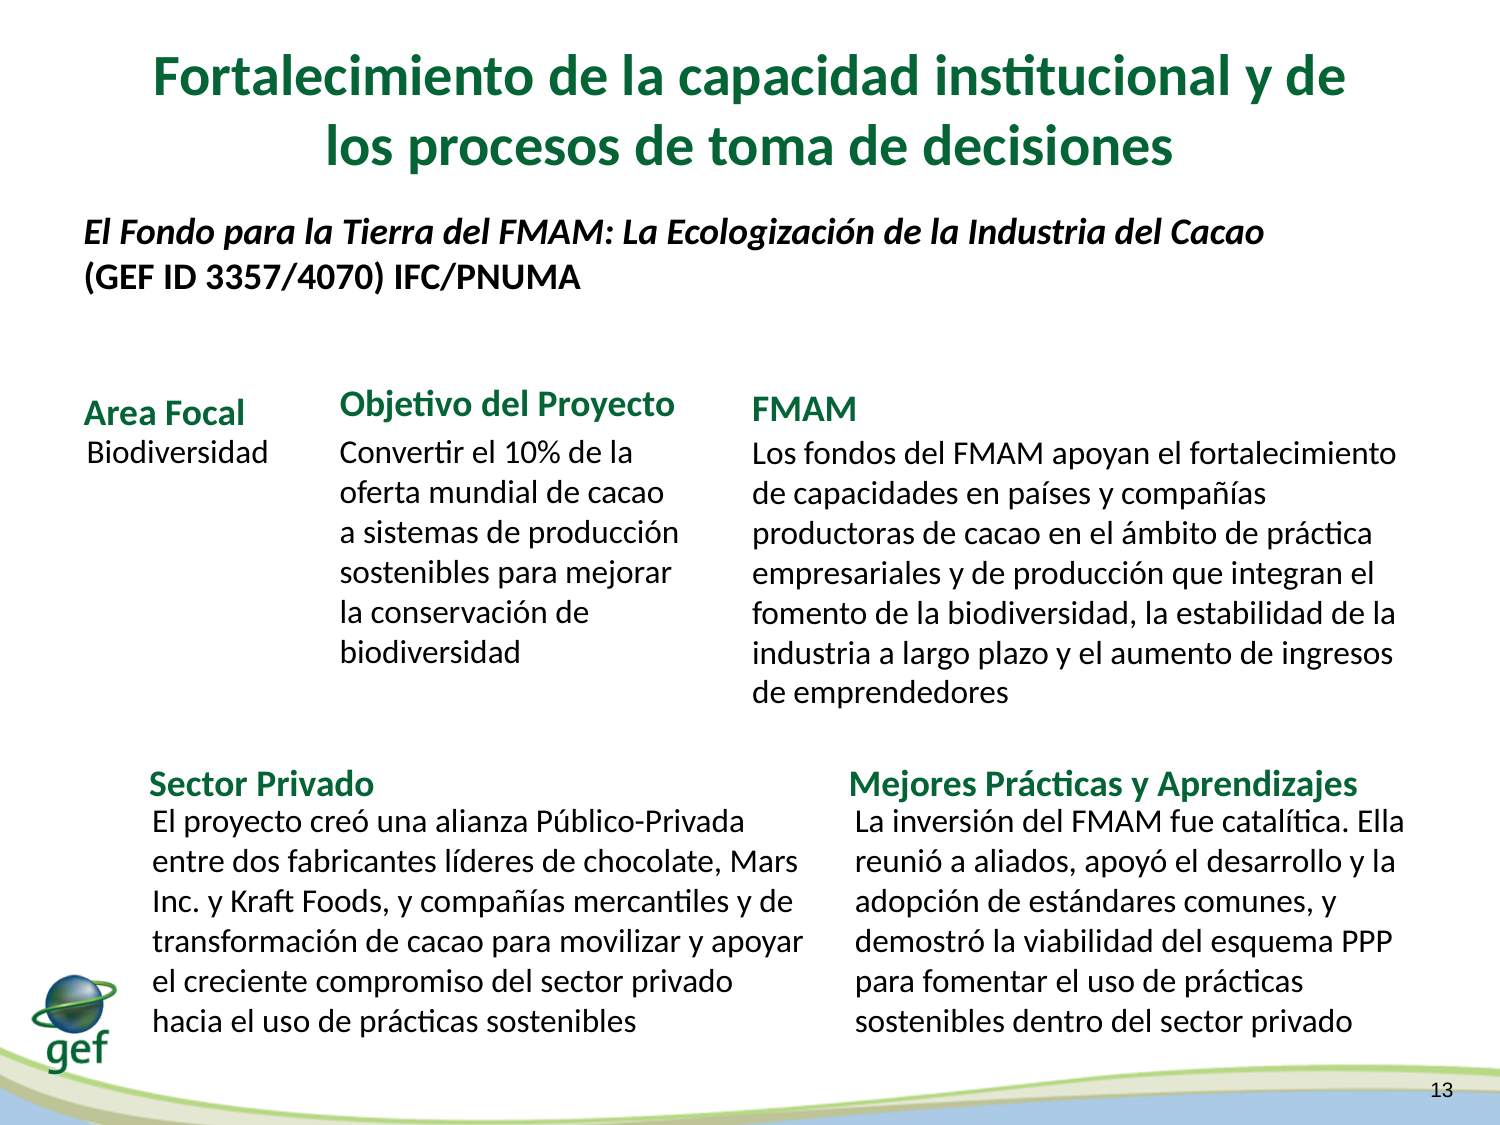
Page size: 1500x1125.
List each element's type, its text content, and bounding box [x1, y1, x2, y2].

title Fortalecimiento de la capacidad institucional y de los procesos de toma de decisiones [137, 37, 1363, 179]
text_box FMAM [737, 376, 975, 423]
text_box Convertir el 10% de la oferta mundial de cacao a sistemas de producción sostenibles para mejorar la conservación de biodiversidad [324, 423, 700, 678]
text_box Sector Privado [134, 751, 472, 812]
text_box La inversión del FMAM fue catalítica. Ella reunió a aliados, apoyó el desarrollo y la adopción de estándares comunes, y demostró la viabilidad del esquema PPP para fomentar el uso de prácticas sostenibles dentro del sector privado [840, 792, 1443, 1047]
text_box Mejores Prácticas y Aprendizajes [833, 751, 1409, 812]
text_box El Fondo para la Tierra del FMAM: La Ecologización de la Industria del Cacao (GEF ID 3357/4070) IFC/PNUMA [68, 199, 1288, 305]
text_box Objetivo del Proyecto [324, 371, 738, 432]
text_box Los fondos del FMAM apoyan el fortalecimiento de capacidades en países y compañías productoras de cacao en el ámbito de práctica empresariales y de producción que integran el fomento de la biodiversidad, la estabilidad de la industria a largo plazo y el aumento de ingresos de emprendedores [737, 423, 1443, 718]
text_box El proyecto creó una alianza Público-Privada entre dos fabricantes líderes de chocolate, Mars Inc. y Kraft Foods, y compañías mercantiles y de transformación de cacao para movilizar y apoyar el creciente compromiso del sector privado hacia el uso de prácticas sostenibles [137, 792, 823, 1047]
picture [0, 922, 1500, 1125]
text_box Biodiversidad [71, 423, 324, 478]
text_box Area Focal [68, 380, 307, 441]
